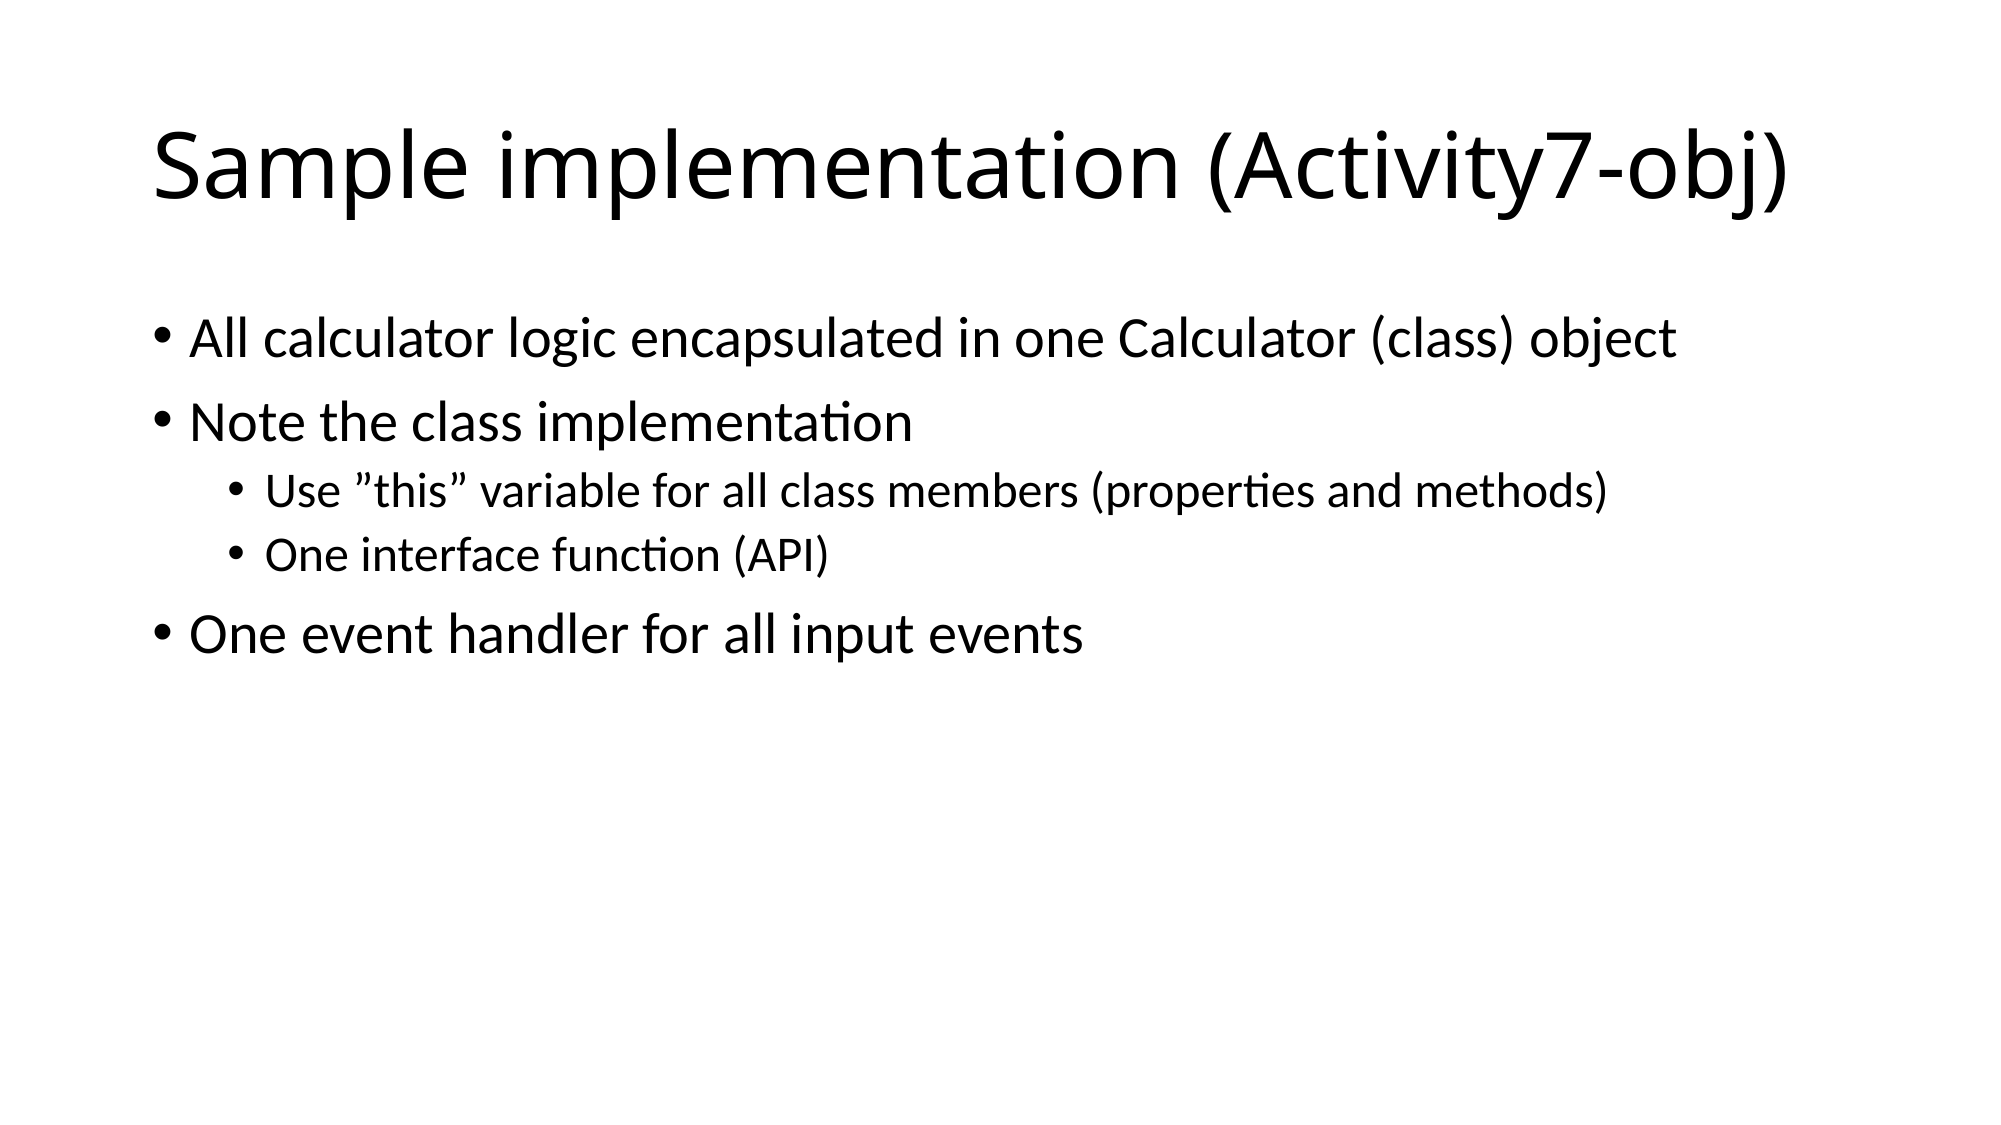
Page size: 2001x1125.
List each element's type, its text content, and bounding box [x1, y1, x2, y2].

list All calculator logic encapsulated in one Calculator (class) object Note the class implementation Use ”this” variable for all class members (properties and methods) One interface function (API) One event handler for all input events [137, 299, 1863, 1014]
title Sample implementation (Activity7-obj) [137, 59, 1863, 278]
